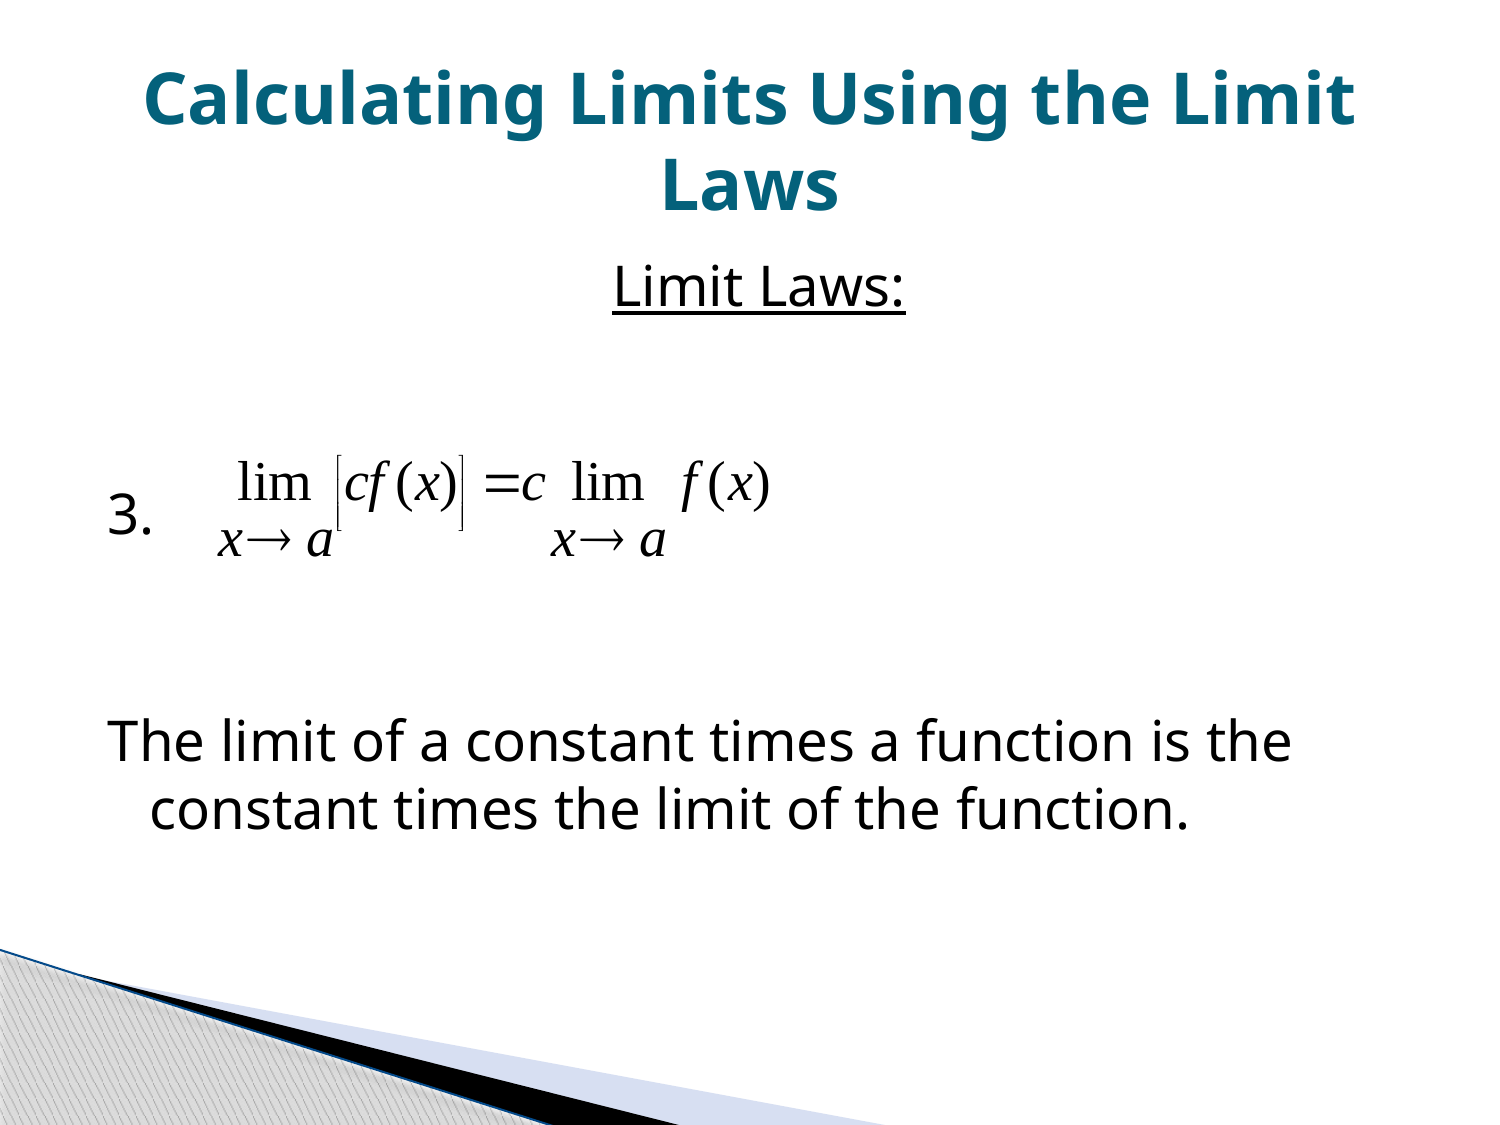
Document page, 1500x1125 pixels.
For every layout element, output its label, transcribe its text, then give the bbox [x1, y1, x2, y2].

list Limit Laws: 3. The limit of a constant times a function is the constant times the limit of the function. [75, 243, 1425, 986]
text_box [212, 449, 776, 563]
title Calculating Limits Using the Limit Laws [75, 45, 1425, 233]
